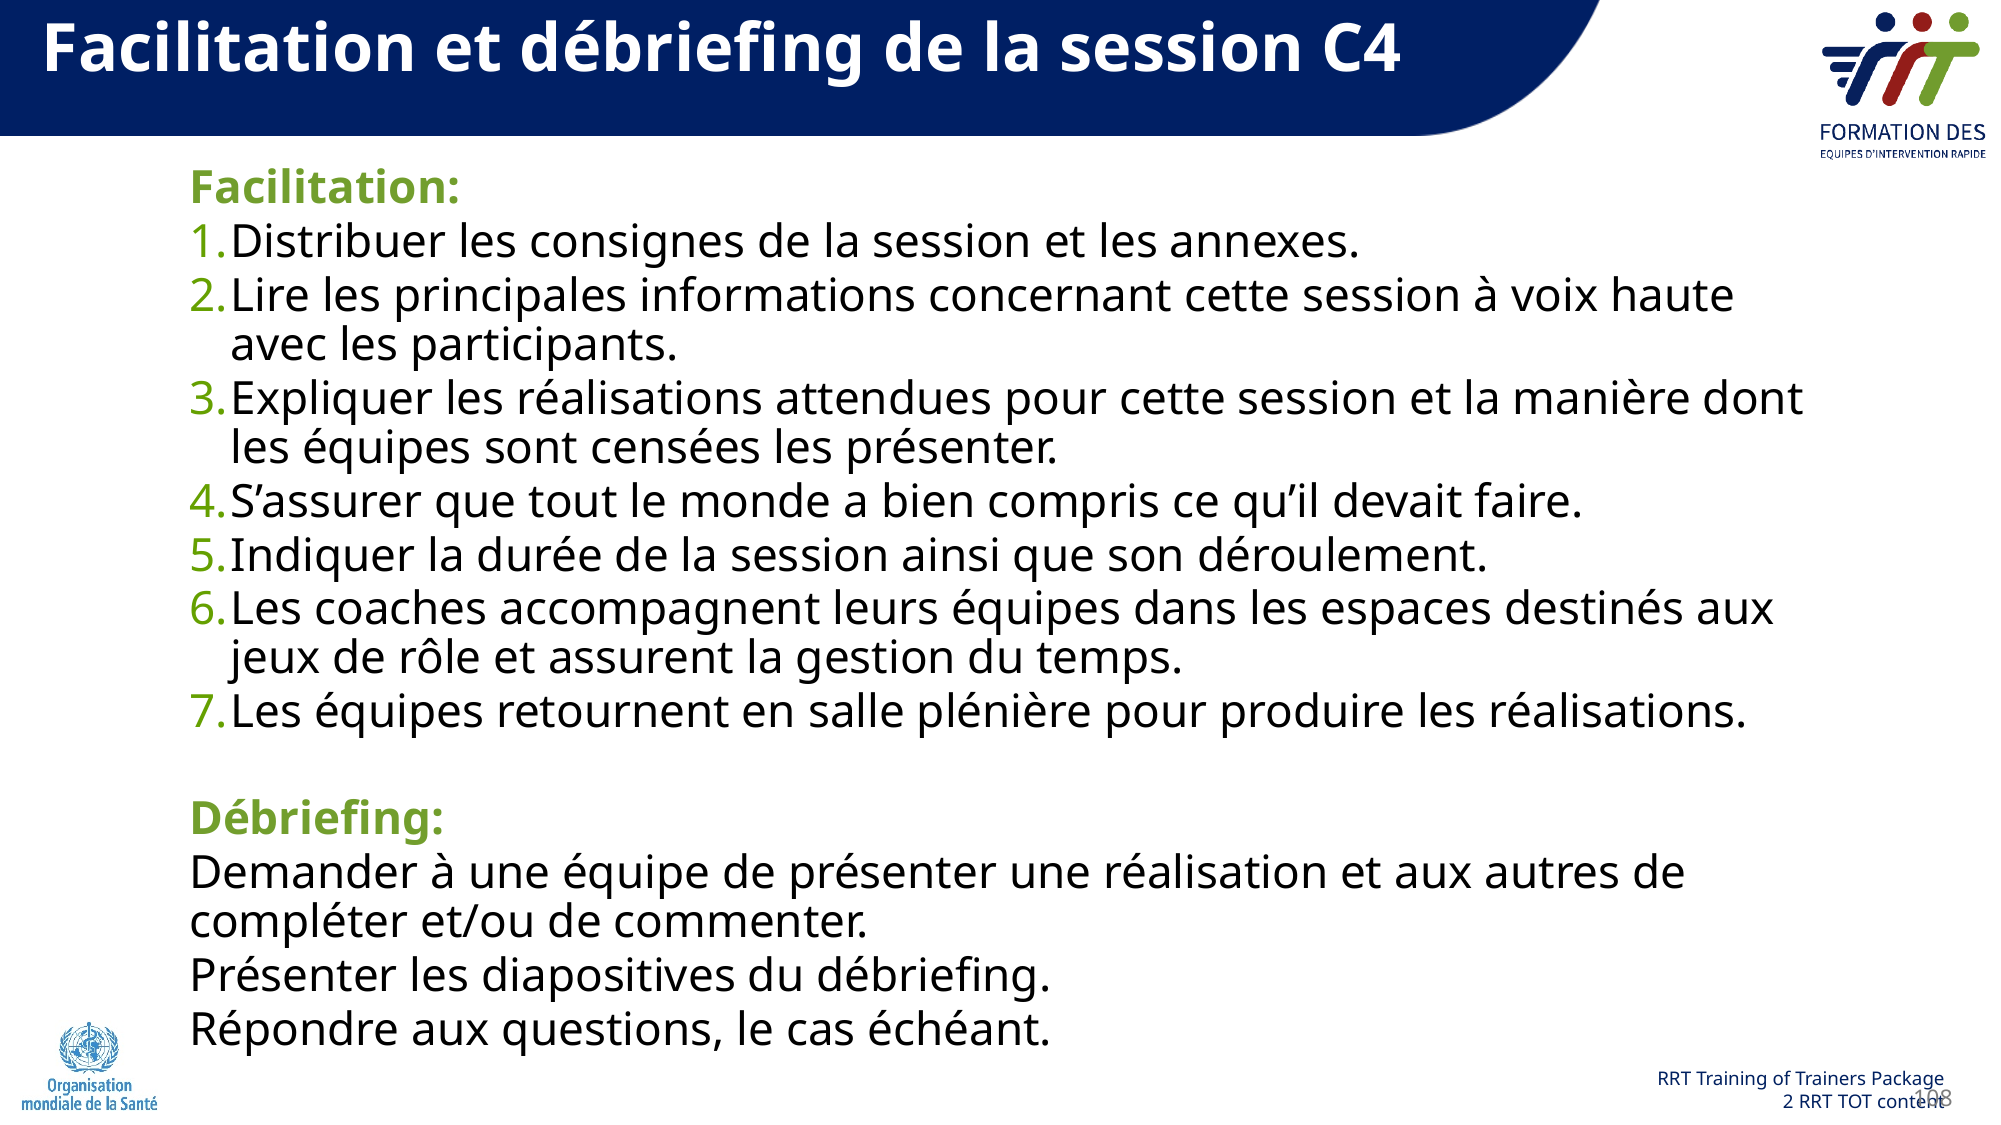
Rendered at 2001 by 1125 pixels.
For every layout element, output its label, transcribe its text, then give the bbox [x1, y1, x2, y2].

picture [1820, 11, 1986, 160]
picture [0, 0, 1623, 136]
title Facilitation et débriefing de la session C4 [33, 0, 1474, 104]
list Facilitation: Distribuer les consignes de la session et les annexes. Lire les principales informations concernant cette session à voix haute avec les participants. Expliquer les réalisations attendues pour cette session et la manière dont les équipes sont censées les présenter. S’assurer que tout le monde a bien compris ce qu’il devait faire. Indiquer la durée de la session ainsi que son déroulement. Les coaches accompagnent leurs équipes dans les espaces destinés aux jeux de rôle et assurent la gestion du temps. Les équipes retournent en salle plénière pour produire les réalisations. Débriefing: Demander à une équipe de présenter une réalisation et aux autres de compléter et/ou de commenter. Présenter les diapositives du débriefing. Répondre aux questions, le cas échéant. [181, 156, 1813, 1071]
picture [20, 1020, 158, 1111]
